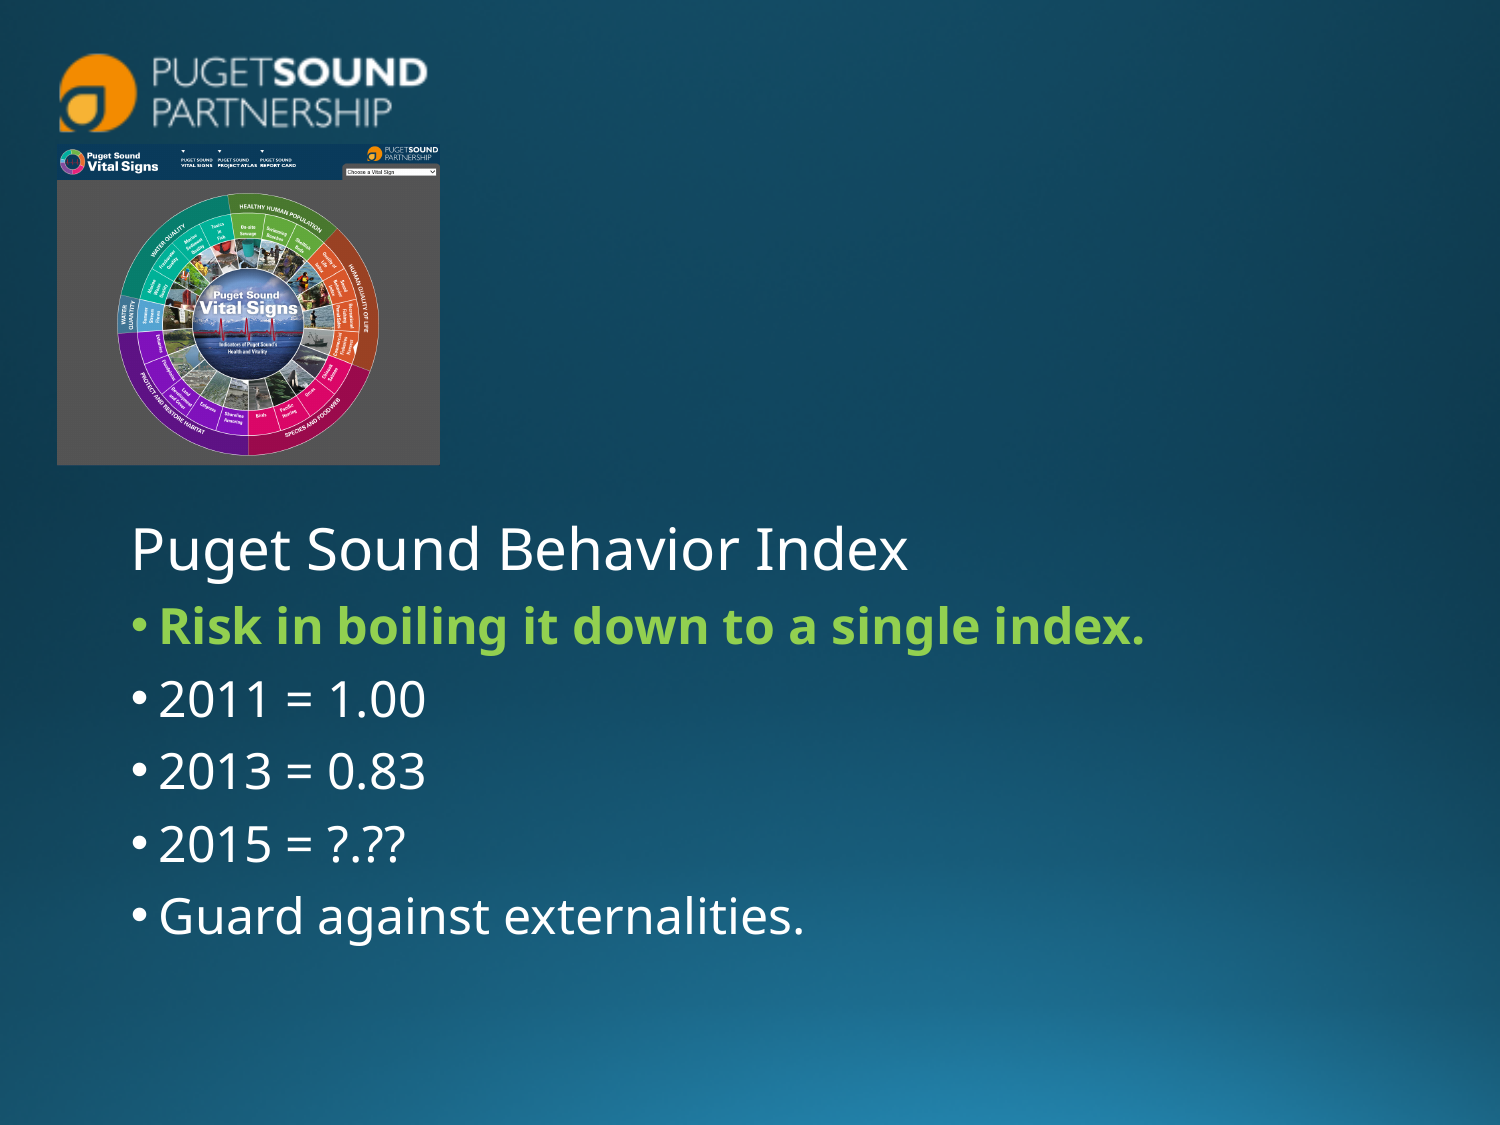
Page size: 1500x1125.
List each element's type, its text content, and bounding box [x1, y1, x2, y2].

picture [0, 0, 1500, 1125]
text_box Puget Sound Behavior Index Risk in boiling it down to a single index. 2011 = 1.00 2013 = 0.83 2015 = ?.?? Guard against externalities. [115, 504, 1398, 1028]
